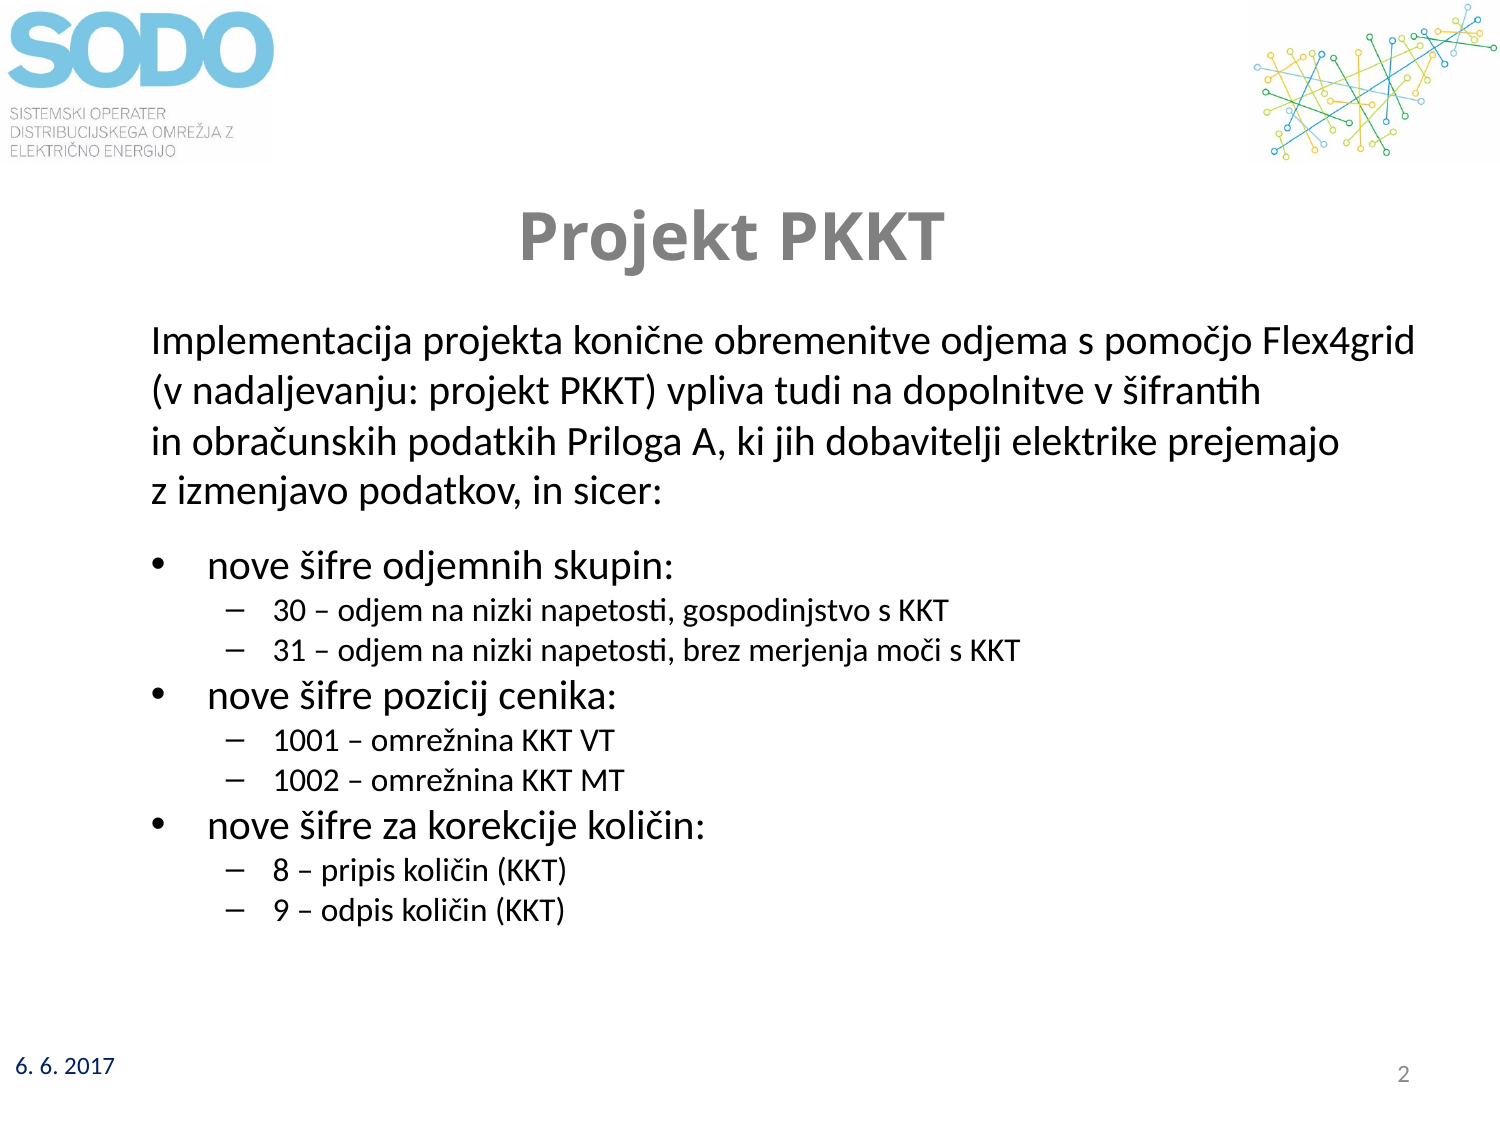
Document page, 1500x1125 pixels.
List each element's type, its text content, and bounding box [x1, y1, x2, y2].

slide_number 6. 6. 2017 [0, 1035, 350, 1095]
picture [1245, 0, 1500, 165]
slide_number 2 [1074, 1042, 1425, 1103]
title Projekt PKKT [194, 125, 1270, 305]
picture [0, 4, 276, 165]
list Implementacija projekta konične obremenitve odjema s pomočjo Flex4grid (v nadaljevanju: projekt PKKT) vpliva tudi na dopolnitve v šifrantih in obračunskih podatkih Priloga A, ki jih dobavitelji elektrike prejemajo z izmenjavo podatkov, in sicer: nove šifre odjemnih skupin: 30 – odjem na nizki napetosti, gospodinjstvo s KKT 31 – odjem na nizki napetosti, brez merjenja moči s KKT nove šifre pozicij cenika: 1001 – omrežnina KKT VT 1002 – omrežnina KKT MT nove šifre za korekcije količin: 8 – pripis količin (KKT) 9 – odpis količin (KKT) [135, 305, 1471, 1024]
